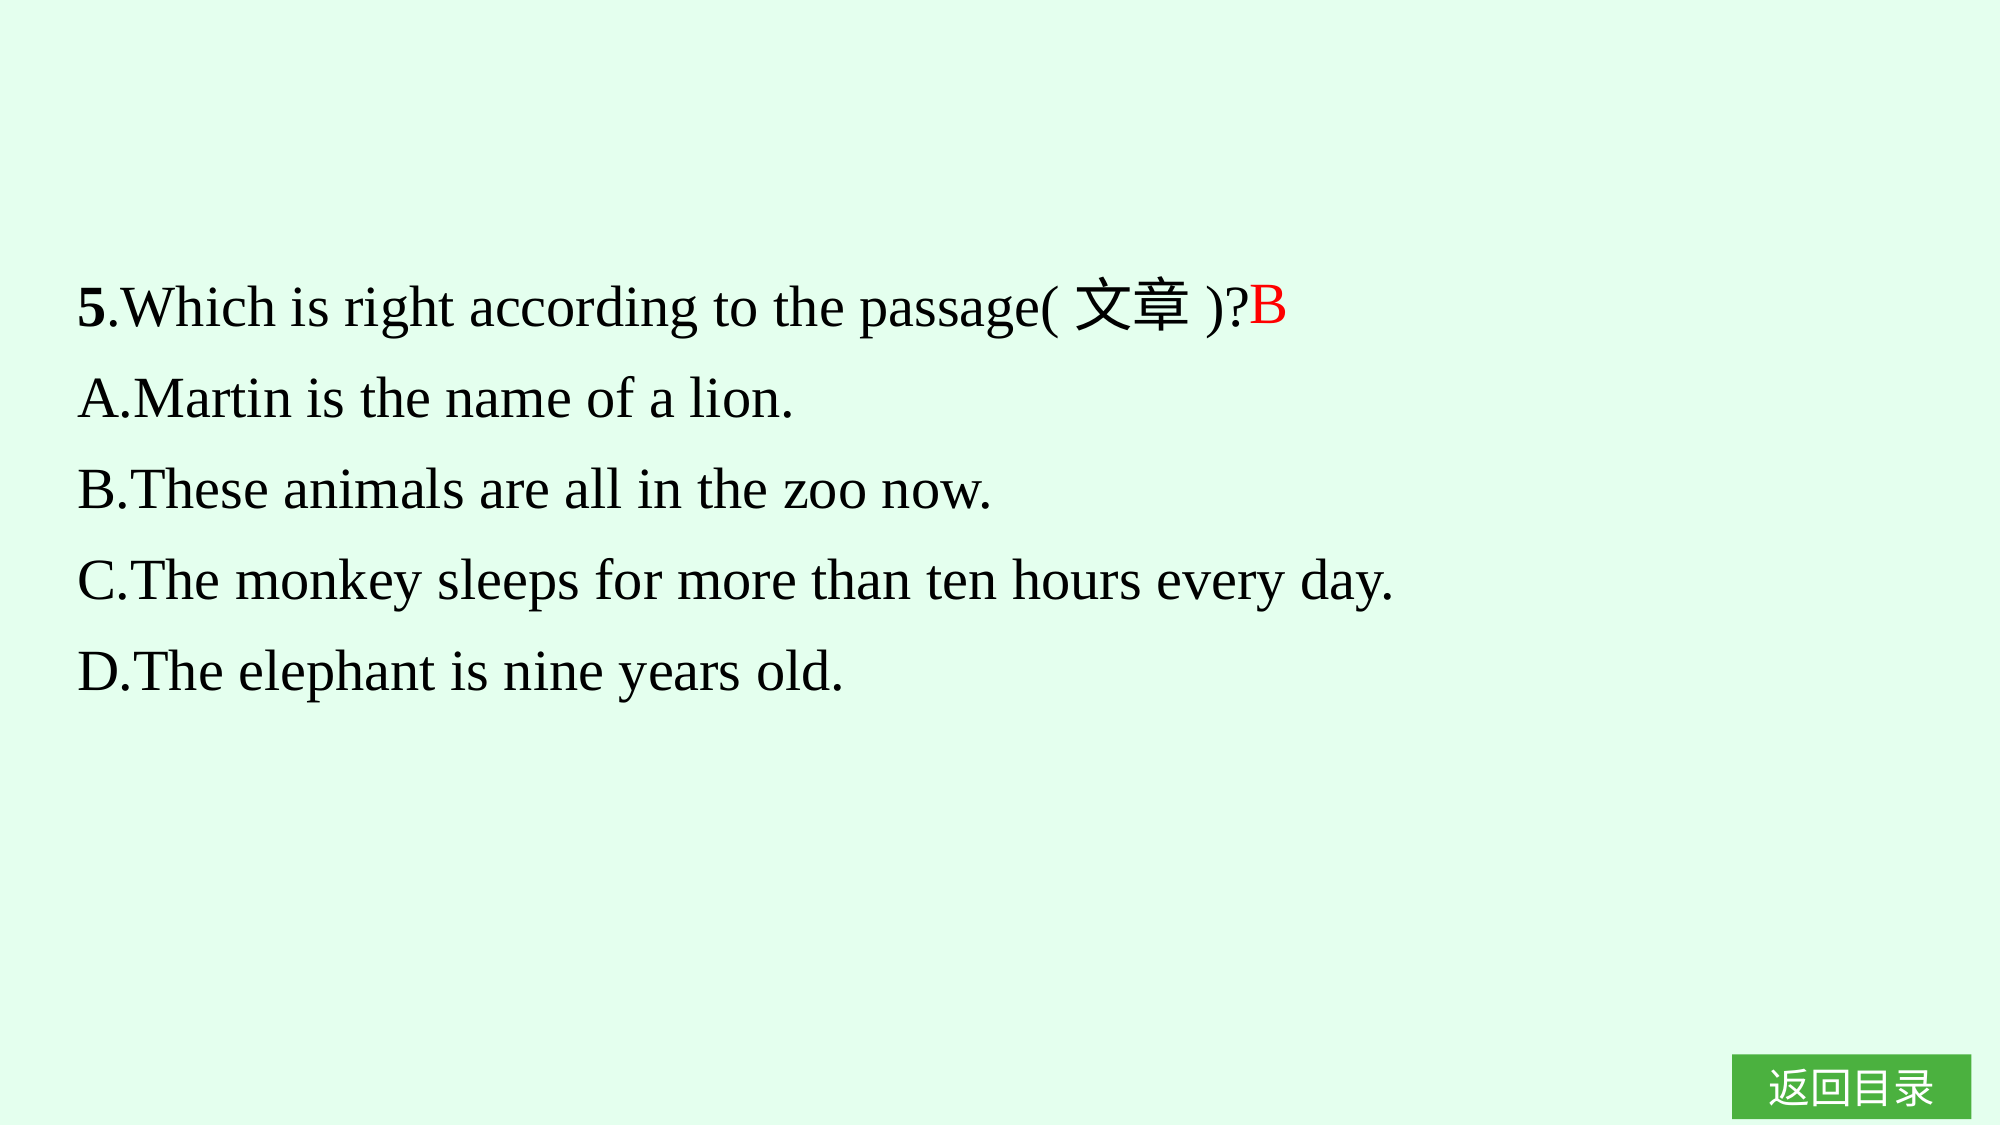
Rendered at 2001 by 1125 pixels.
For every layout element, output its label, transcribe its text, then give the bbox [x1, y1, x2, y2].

text_box B [1234, 243, 1304, 343]
text_box 5.Which is right according to the passage(文章)? A.Martin is the name of a lion. B.These animals are all in the zoo now. C.The monkey sleeps for more than ten hours every day. D.The elephant is nine years old. [62, 239, 1938, 710]
